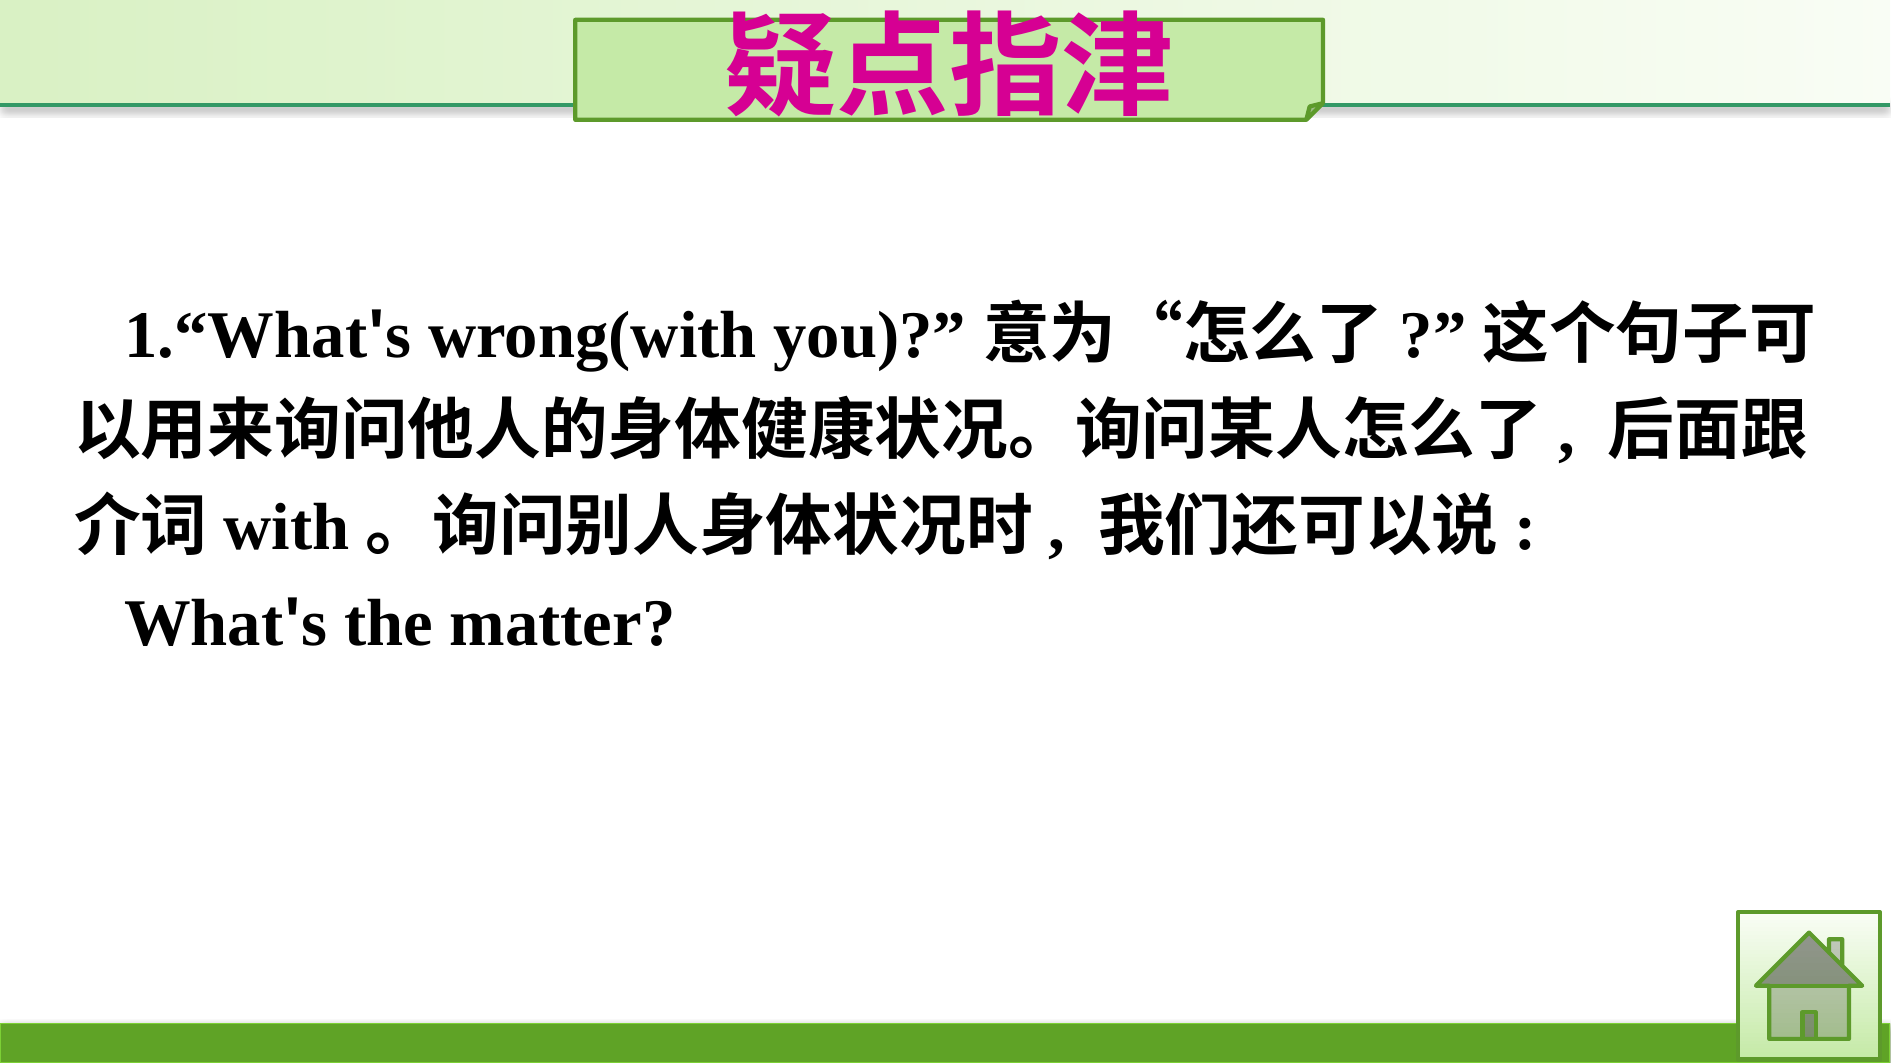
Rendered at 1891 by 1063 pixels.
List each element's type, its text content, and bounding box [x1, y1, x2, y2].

text_box 1.“What's wrong(with you)?”意为“怎么了?”这个句子可以用来询问他人的身体健康状况。询问某人怎么了, 后面跟介词with。询问别人身体状况时, 我们还可以说: What's the matter? [59, 267, 1833, 667]
text_box 疑点指津 [573, 17, 1326, 122]
